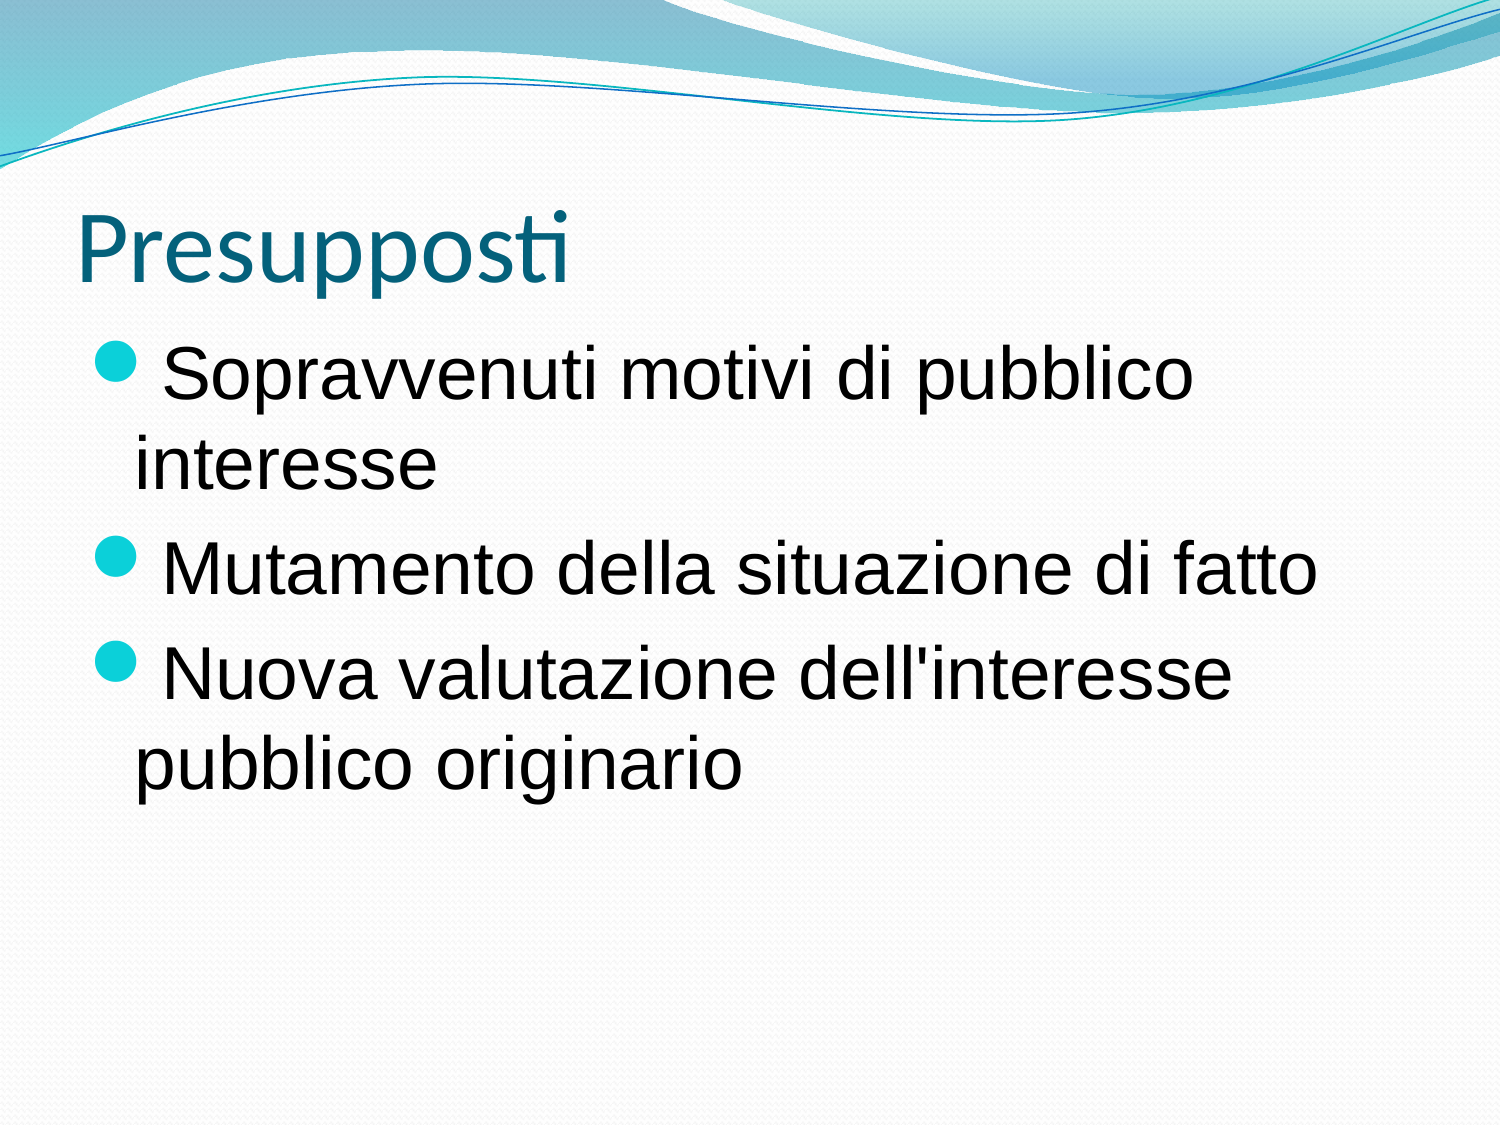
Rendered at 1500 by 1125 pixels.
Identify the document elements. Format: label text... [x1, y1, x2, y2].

list Sopravvenuti motivi di pubblico interesse Mutamento della situazione di fatto Nuova valutazione dell'interesse pubblico originario [75, 317, 1425, 1038]
title Presupposti [75, 115, 1425, 303]
